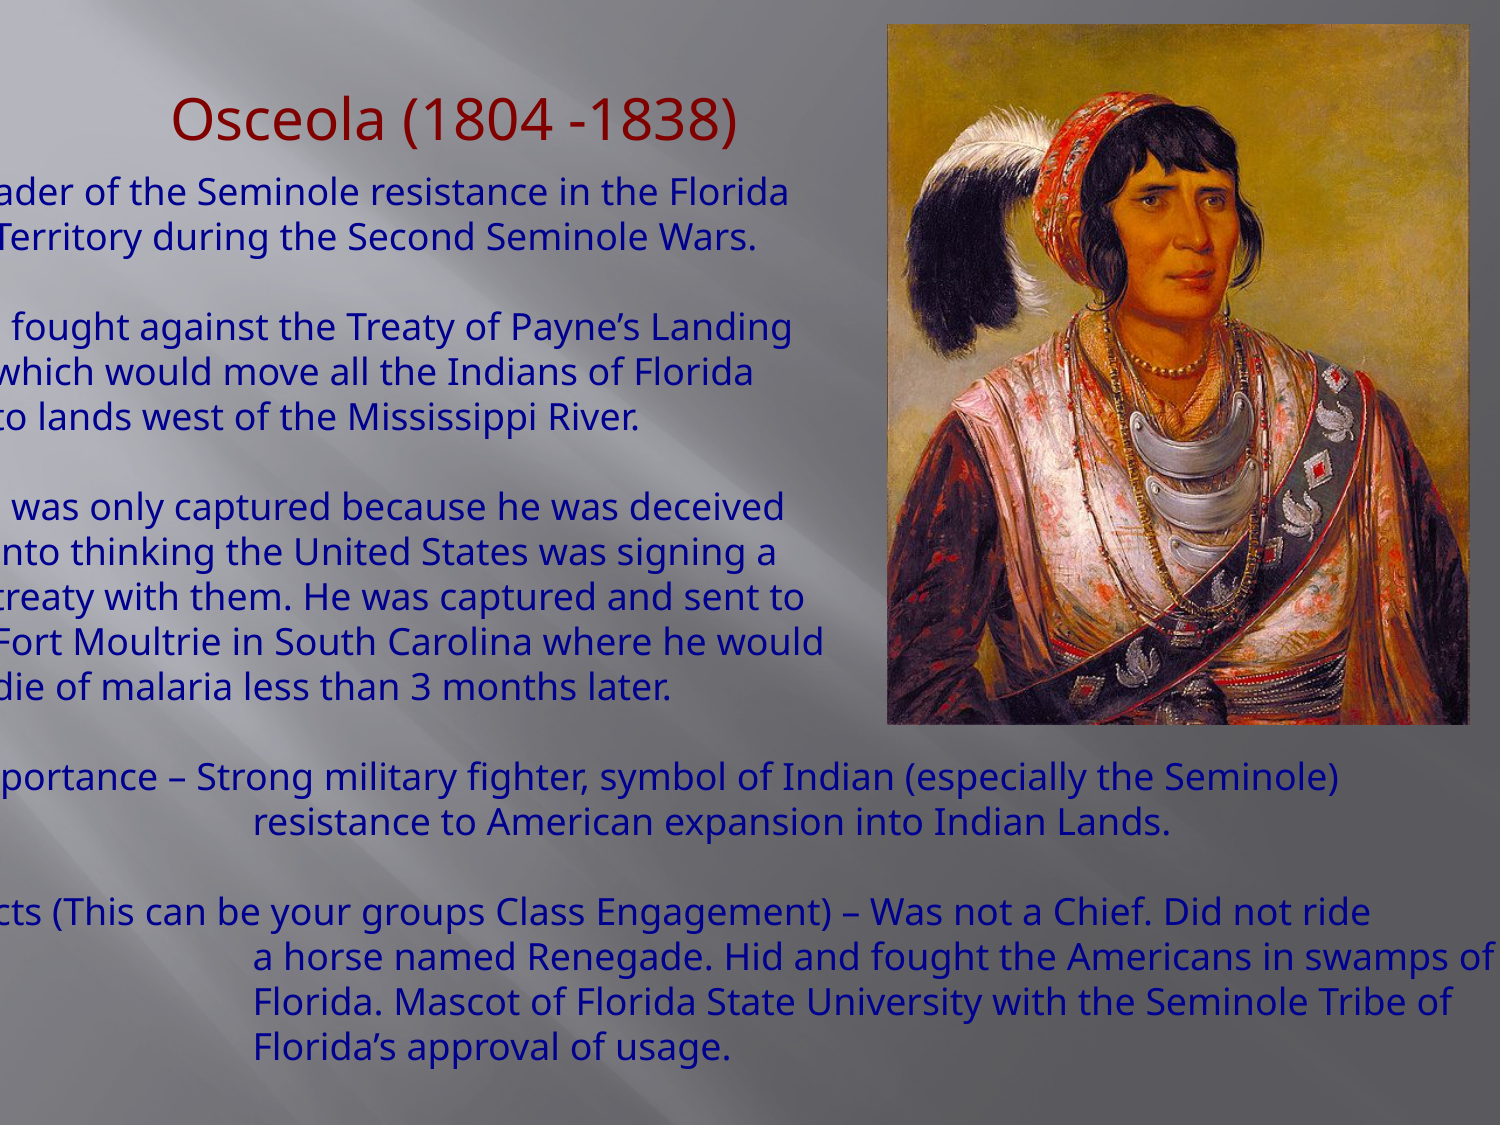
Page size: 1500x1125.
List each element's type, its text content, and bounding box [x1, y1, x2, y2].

text_box Leader of the Seminole resistance in the Florida Territory during the Second Seminole Wars. He fought against the Treaty of Payne’s Landing which would move all the Indians of Florida to lands west of the Mississippi River. He was only captured because he was deceived into thinking the United States was signing a treaty with them. He was captured and sent to Fort Moultrie in South Carolina where he would die of malaria less than 3 months later. Importance – Strong military fighter, symbol of Indian (especially the Seminole) resistance to American expansion into Indian Lands. Facts (This can be your groups Class Engagement) – Was not a Chief. Did not ride a horse named Renegade. Hid and fought the Americans in swamps of Florida. Mascot of Florida State University with the Seminole Tribe of Florida’s approval of usage. [0, 160, 1500, 1076]
picture [887, 24, 1470, 726]
text_box Osceola (1804 -1838) [155, 75, 753, 160]
